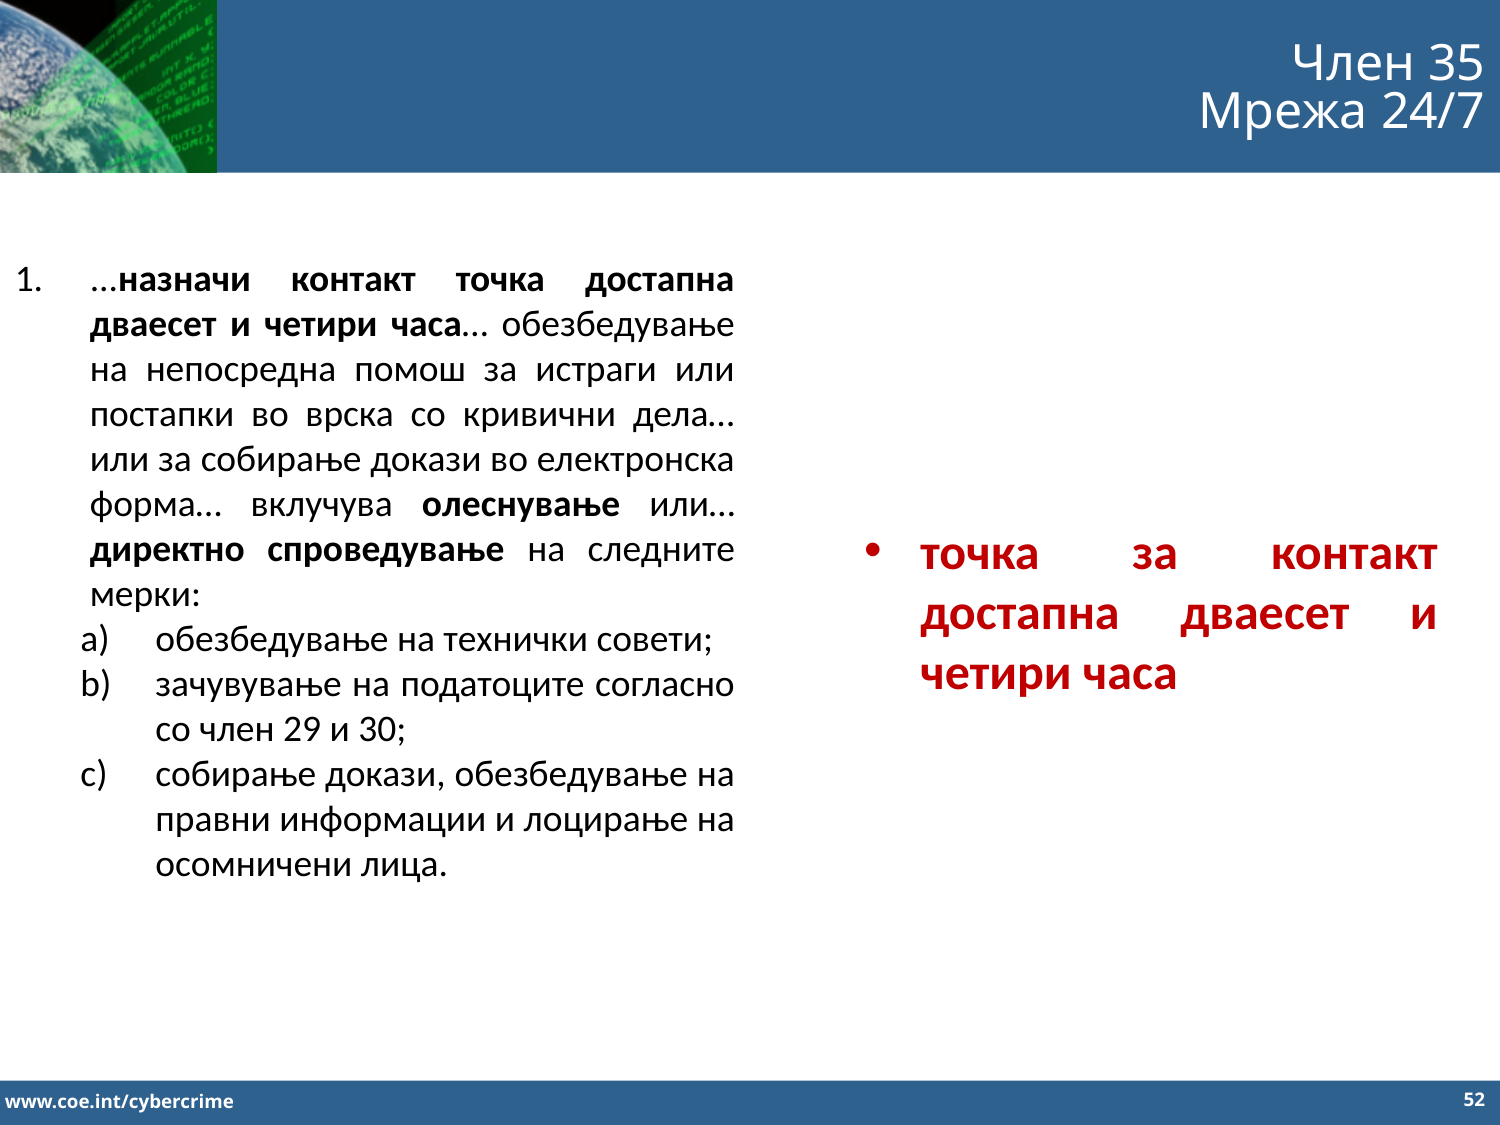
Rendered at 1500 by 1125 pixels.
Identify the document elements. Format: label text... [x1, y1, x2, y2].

slide_number 52 [1149, 1079, 1500, 1125]
text_box Член 35 Мрежа 24/7 [308, 13, 1500, 166]
picture [0, 1, 217, 173]
text_box ...назначи контакт точка достапна дваесет и четири часа… обезбедување на непосредна помош за истраги или постапки во врска со кривични дела… или за собирање докази во електронска форма… вклучува олеснување или… директно спроведување на следните мерки: обезбедување на технички совети; зачувување на податоците согласно со член 29 и 30; собирање докази, обезбедување на правни информации и лоцирање на осомничени лица. [0, 246, 750, 892]
text_box точка за контакт достапна дваесет и четири часа [849, 511, 1453, 707]
